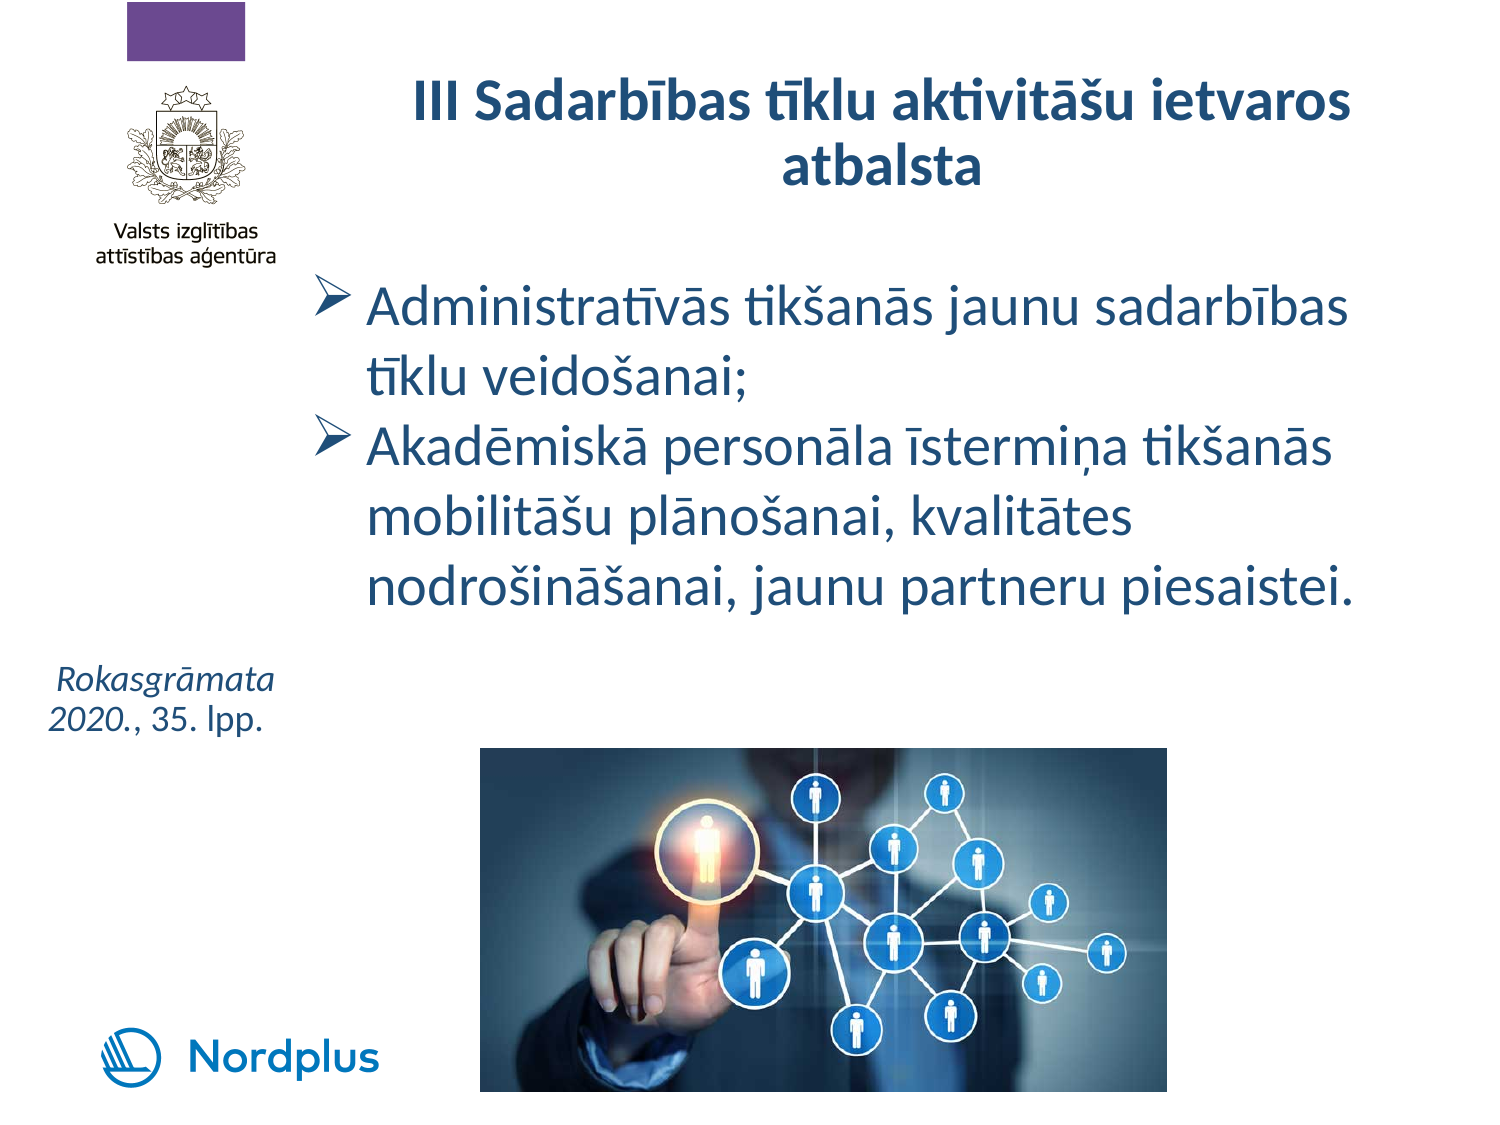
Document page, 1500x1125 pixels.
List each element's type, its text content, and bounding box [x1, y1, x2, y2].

title III Sadarbības tīklu aktivitāšu ietvaros atbalsta [368, 59, 1397, 208]
text_box Rokasgrāmata 2020., 35. lpp. [32, 651, 369, 747]
picture [0, 0, 1500, 1125]
text_box Administratīvās tikšanās jaunu sadarbības tīklu veidošanai; Akadēmiskā personāla īstermiņa tikšanās mobilitāšu plānošanai, kvalitātes nodrošināšanai, jaunu partneru piesaistei. [295, 260, 1425, 625]
